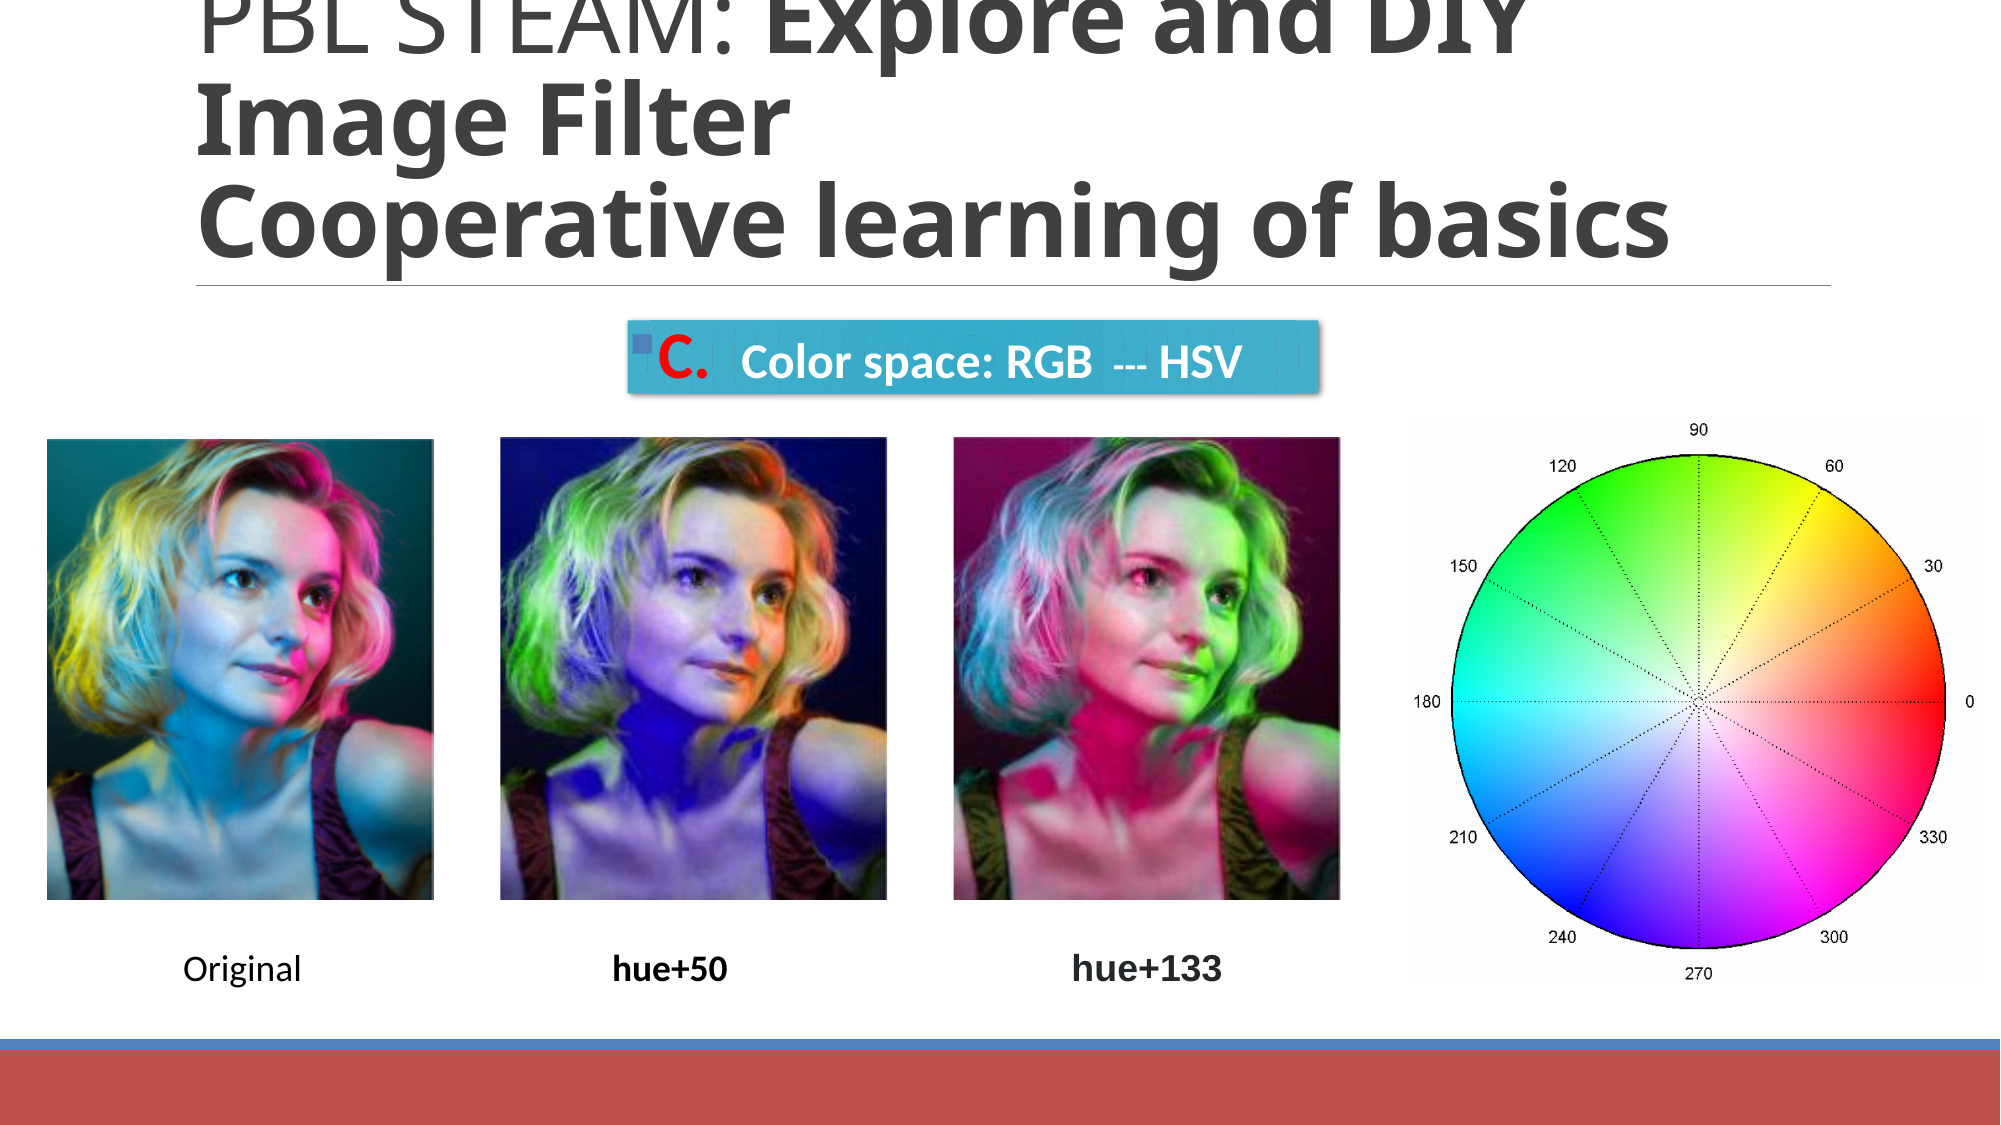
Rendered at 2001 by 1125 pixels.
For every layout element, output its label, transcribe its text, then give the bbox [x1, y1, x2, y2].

title PBL STEAM: Explore and DIY Image Filter Cooperative learning of basics [180, 47, 1830, 285]
text_box C. Color space: RGB --- HSV [627, 320, 1319, 394]
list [46, 438, 435, 901]
text_box hue+133 [1056, 936, 1238, 997]
text_box hue+50 [597, 936, 743, 997]
picture [953, 436, 1341, 901]
picture [499, 436, 888, 901]
picture [1406, 414, 1986, 999]
text_box Original [168, 936, 326, 997]
